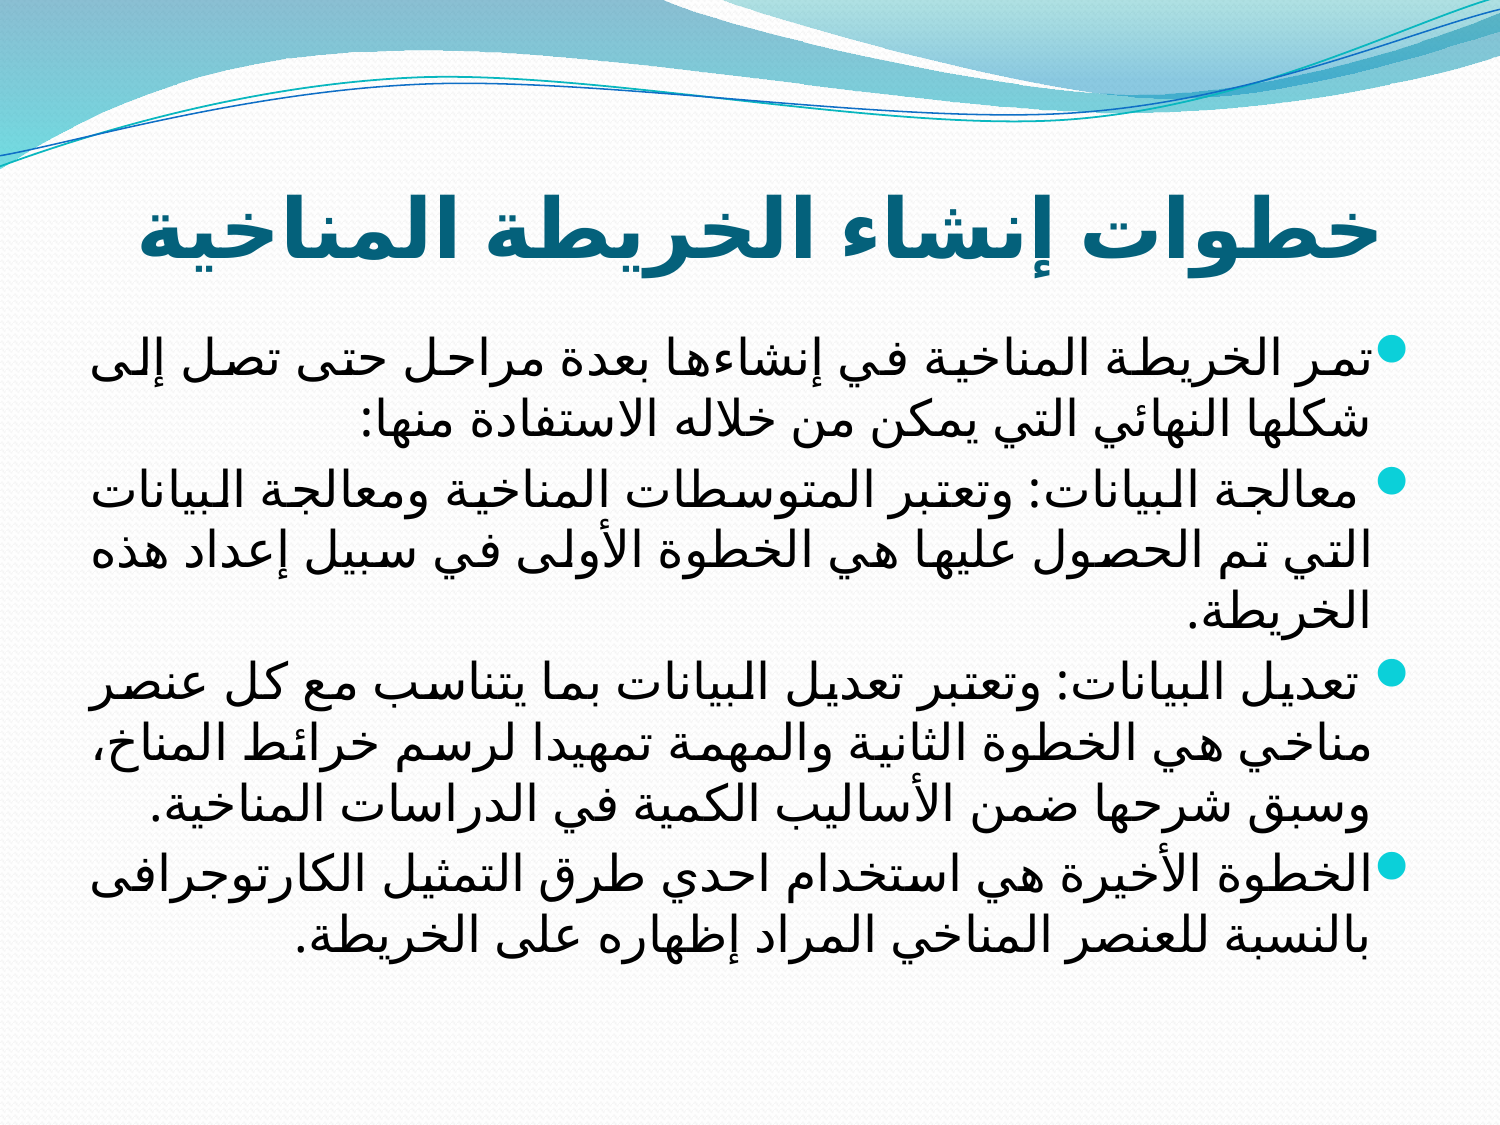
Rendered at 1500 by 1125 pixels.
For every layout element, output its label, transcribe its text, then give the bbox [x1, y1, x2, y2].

list تمر الخريطة المناخية في إنشاءها بعدة مراحل حتى تصل إلى شكلها النهائي التي يمكن من خلاله الاستفادة منها: معالجة البيانات: وتعتبر المتوسطات المناخية ومعالجة البيانات التي تم الحصول عليها هي الخطوة الأولى في سبيل إعداد هذه الخريطة. تعديل البيانات: وتعتبر تعديل البيانات بما يتناسب مع كل عنصر مناخي هي الخطوة الثانية والمهمة تمهيدا لرسم خرائط المناخ، وسبق شرحها ضمن الأساليب الكمية في الدراسات المناخية. الخطوة الأخيرة هي استخدام احدي طرق التمثيل الكارتوجرافى بالنسبة للعنصر المناخي المراد إظهاره على الخريطة. [75, 317, 1425, 1038]
title خطوات إنشاء الخريطة المناخية [75, 115, 1425, 275]
